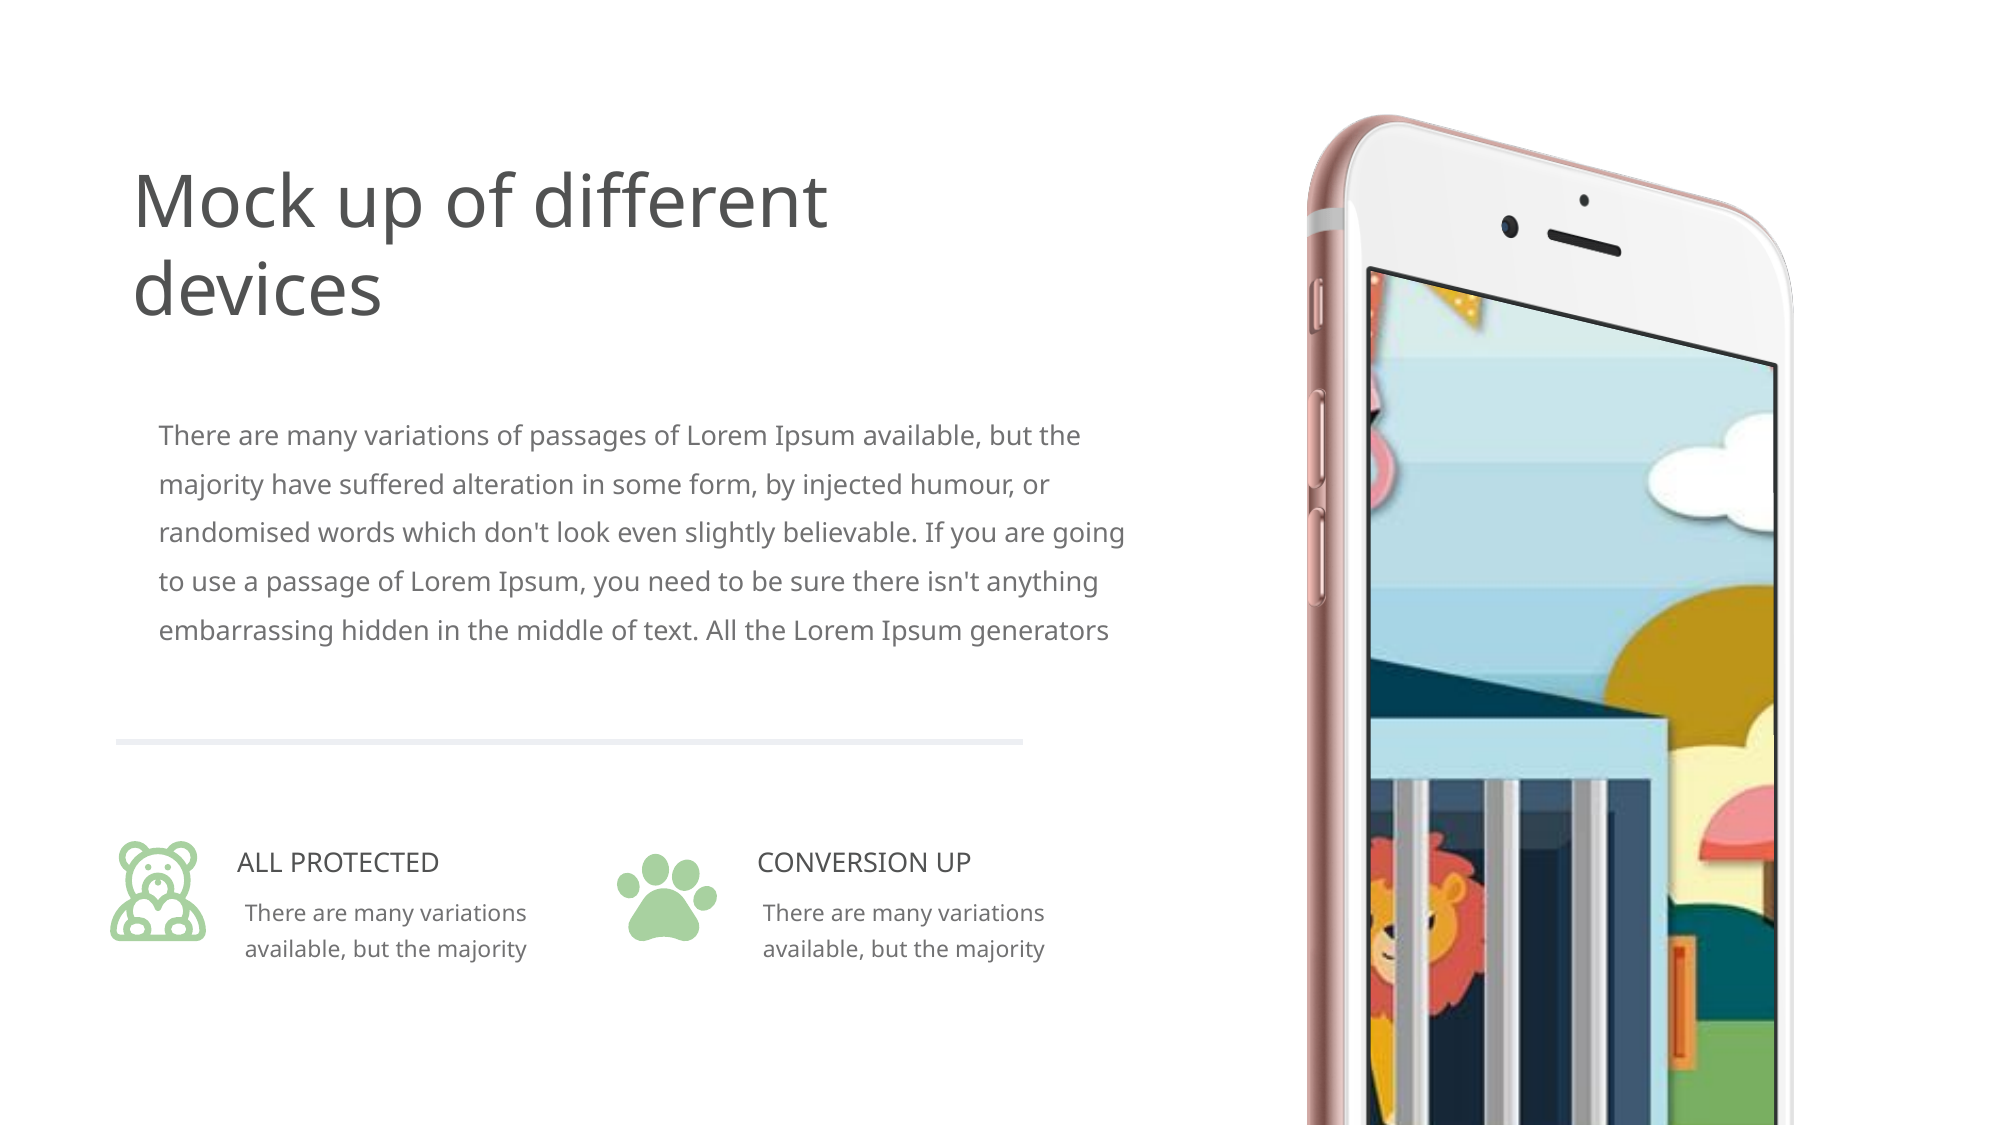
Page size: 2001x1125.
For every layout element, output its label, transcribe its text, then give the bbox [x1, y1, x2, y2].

text_box There are many variations of passages of Lorem Ipsum available, but the majority have suffered alteration in some form, by injected humour, or randomised words which don't look even slightly believable. If you are going to use a passage of Lorem Ipsum, you need to be sure there isn't anything embarrassing hidden in the middle of text. All the Lorem Ipsum generators [154, 397, 1130, 650]
text_box All protected [232, 841, 445, 883]
text_box conversion UP [752, 841, 976, 883]
text_box [641, 853, 670, 886]
text_box [693, 886, 717, 911]
text_box [110, 841, 206, 942]
text_box There are many variations available, but the majority [240, 886, 532, 966]
text_box Mock up of different devices [127, 150, 834, 335]
text_box [616, 872, 640, 899]
text_box [628, 888, 700, 942]
text_box There are many variations available, but the majority [758, 886, 1050, 966]
text_box [671, 859, 700, 891]
picture [1306, 114, 1795, 1125]
